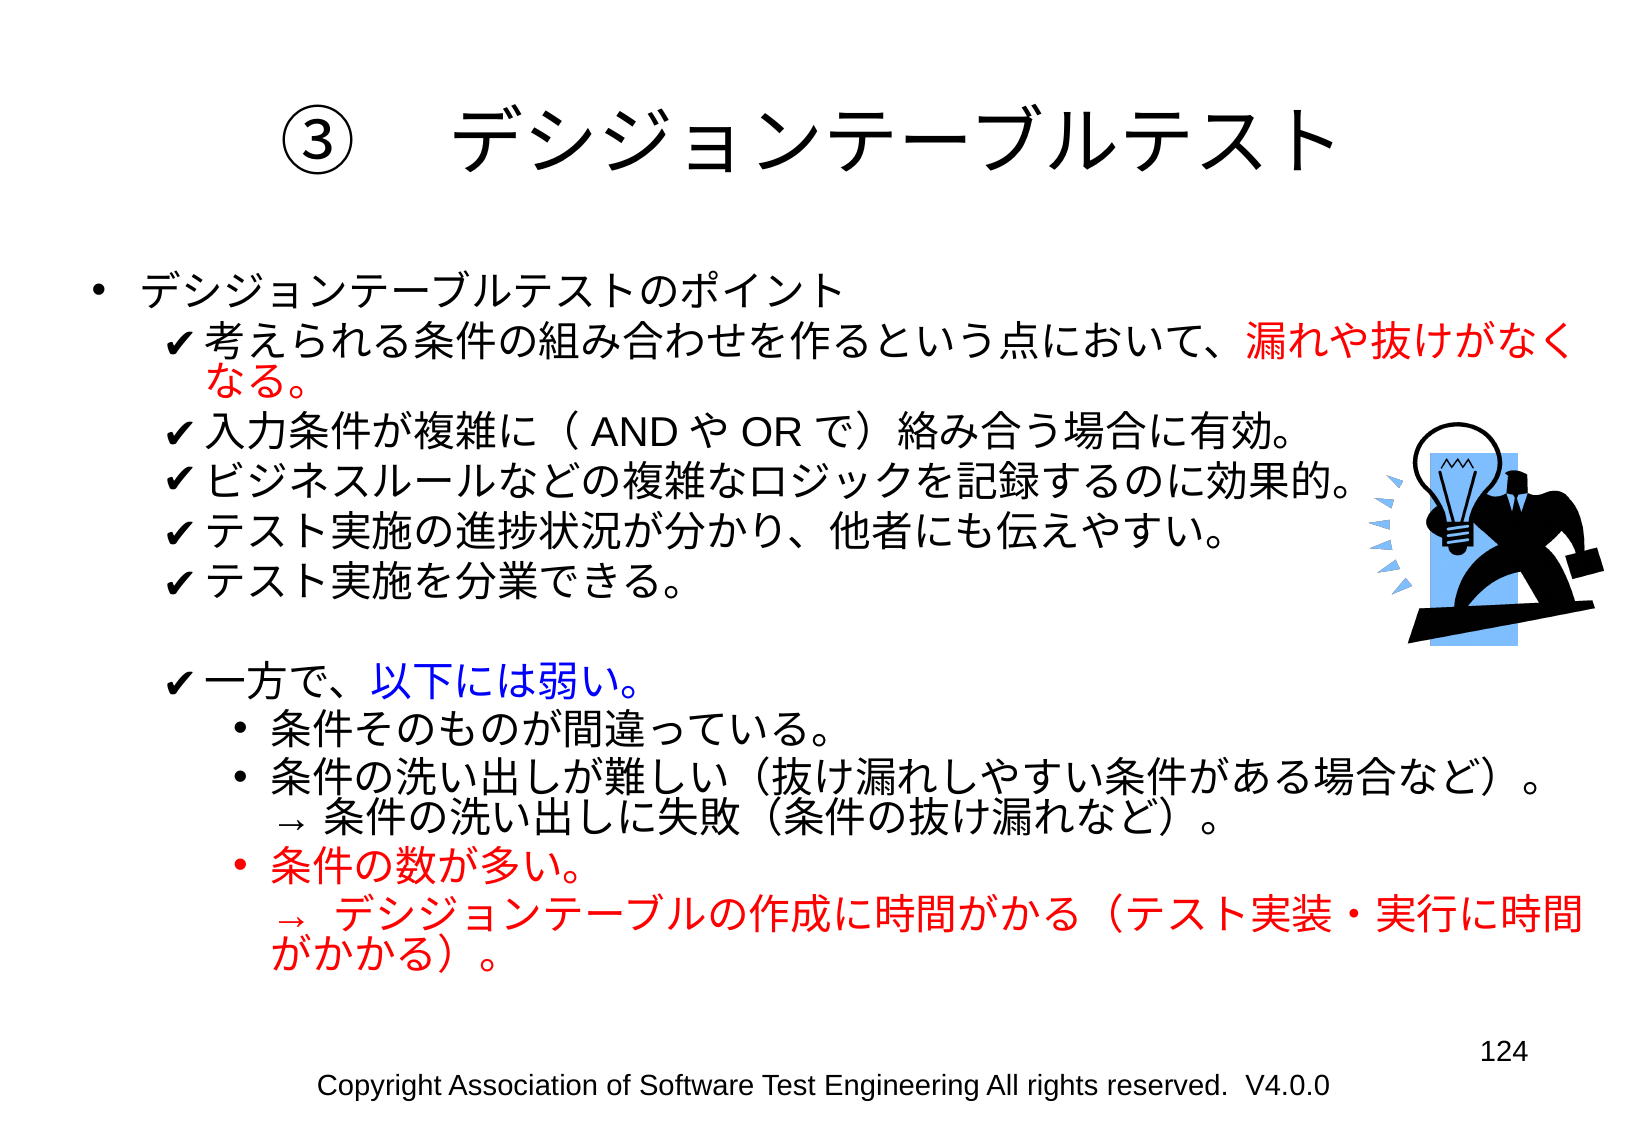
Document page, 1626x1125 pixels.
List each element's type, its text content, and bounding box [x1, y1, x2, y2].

picture [1368, 422, 1605, 647]
list デシジョンテーブルテストのポイント 考えられる条件の組み合わせを作るという点において、漏れや抜けがなくなる。 入力条件が複雑に（ANDやORで）絡み合う場合に有効。 ビジネスルールなどの複雑なロジックを記録するのに効果的。 テスト実施の進捗状況が分かり、他者にも伝えやすい。 テスト実施を分業できる。 一方で、以下には弱い。 条件そのものが間違っている。 条件の洗い出しが難しい（抜け漏れしやすい条件がある場合など）。 → 条件の洗い出しに失敗（条件の抜け漏れなど）。 条件の数が多い。 → デシジョンテーブルの作成に時間がかる（テスト実装・実行に時間がかかる）。 [68, 267, 1604, 1047]
footer Copyright Association of Software Test Engineering All rights reserved. V4.0.0 [233, 1058, 1415, 1103]
slide_number ‹#› [1164, 1047, 1544, 1103]
title ③ デシジョンテーブルテスト [81, 45, 1544, 233]
